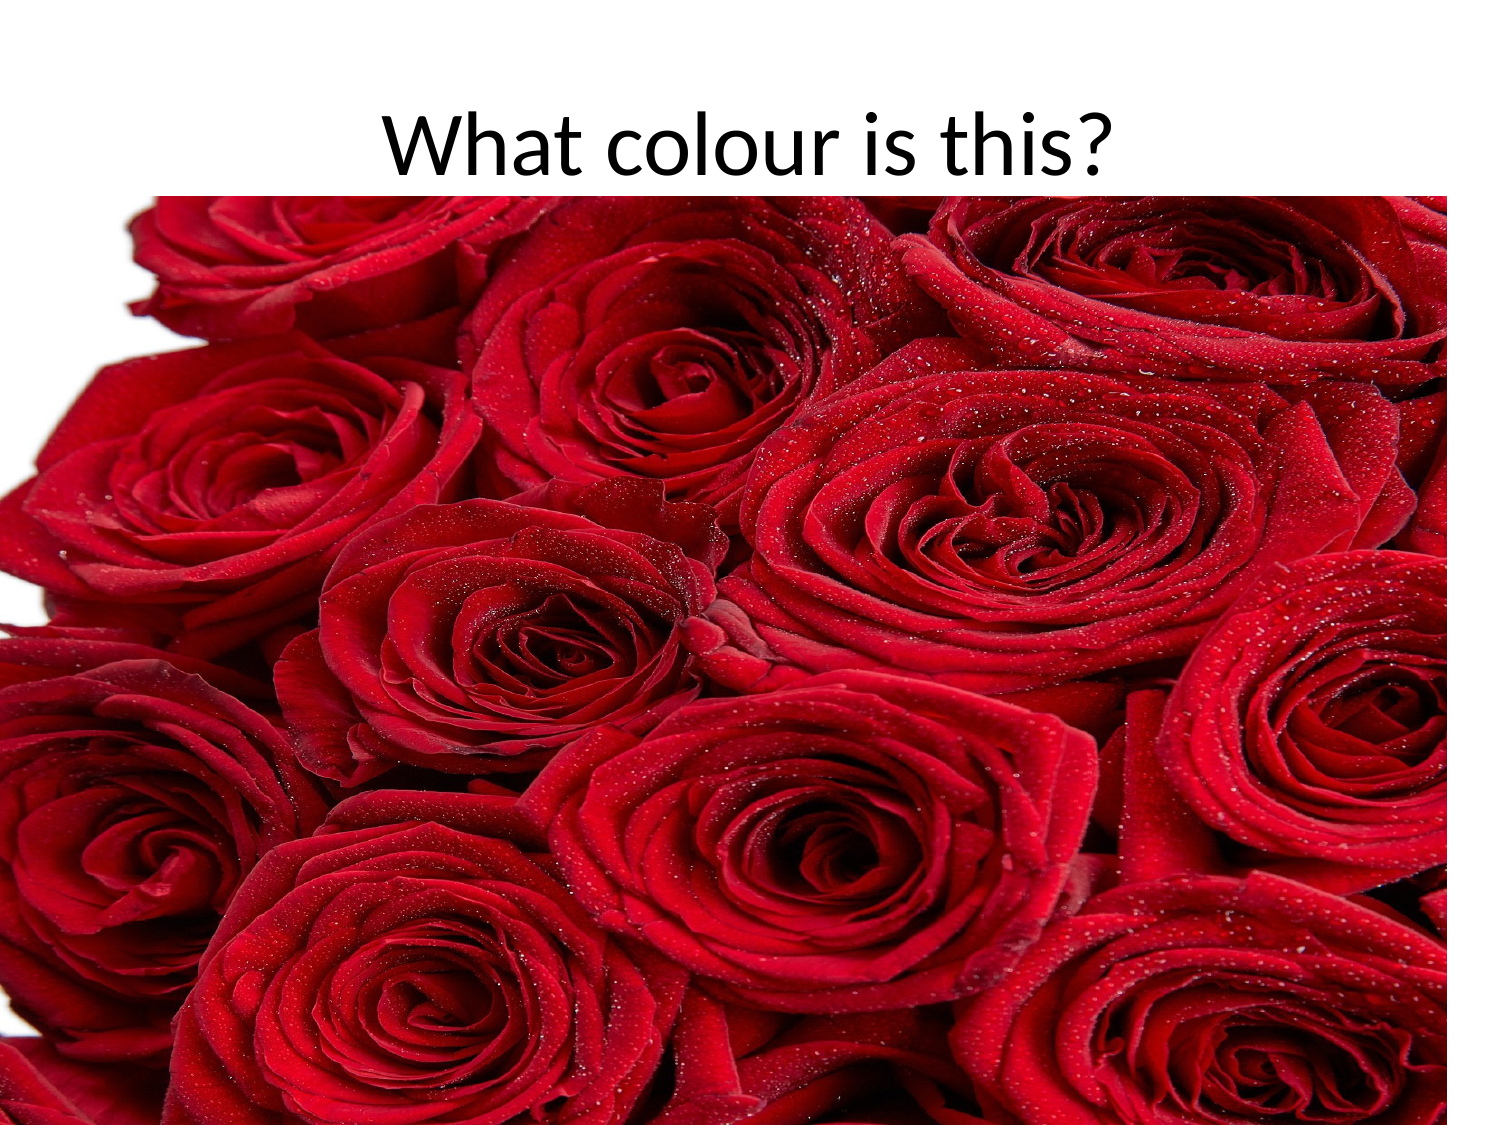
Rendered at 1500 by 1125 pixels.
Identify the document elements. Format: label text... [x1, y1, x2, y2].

title What colour is this? [75, 45, 1425, 195]
picture [0, 195, 1448, 1125]
